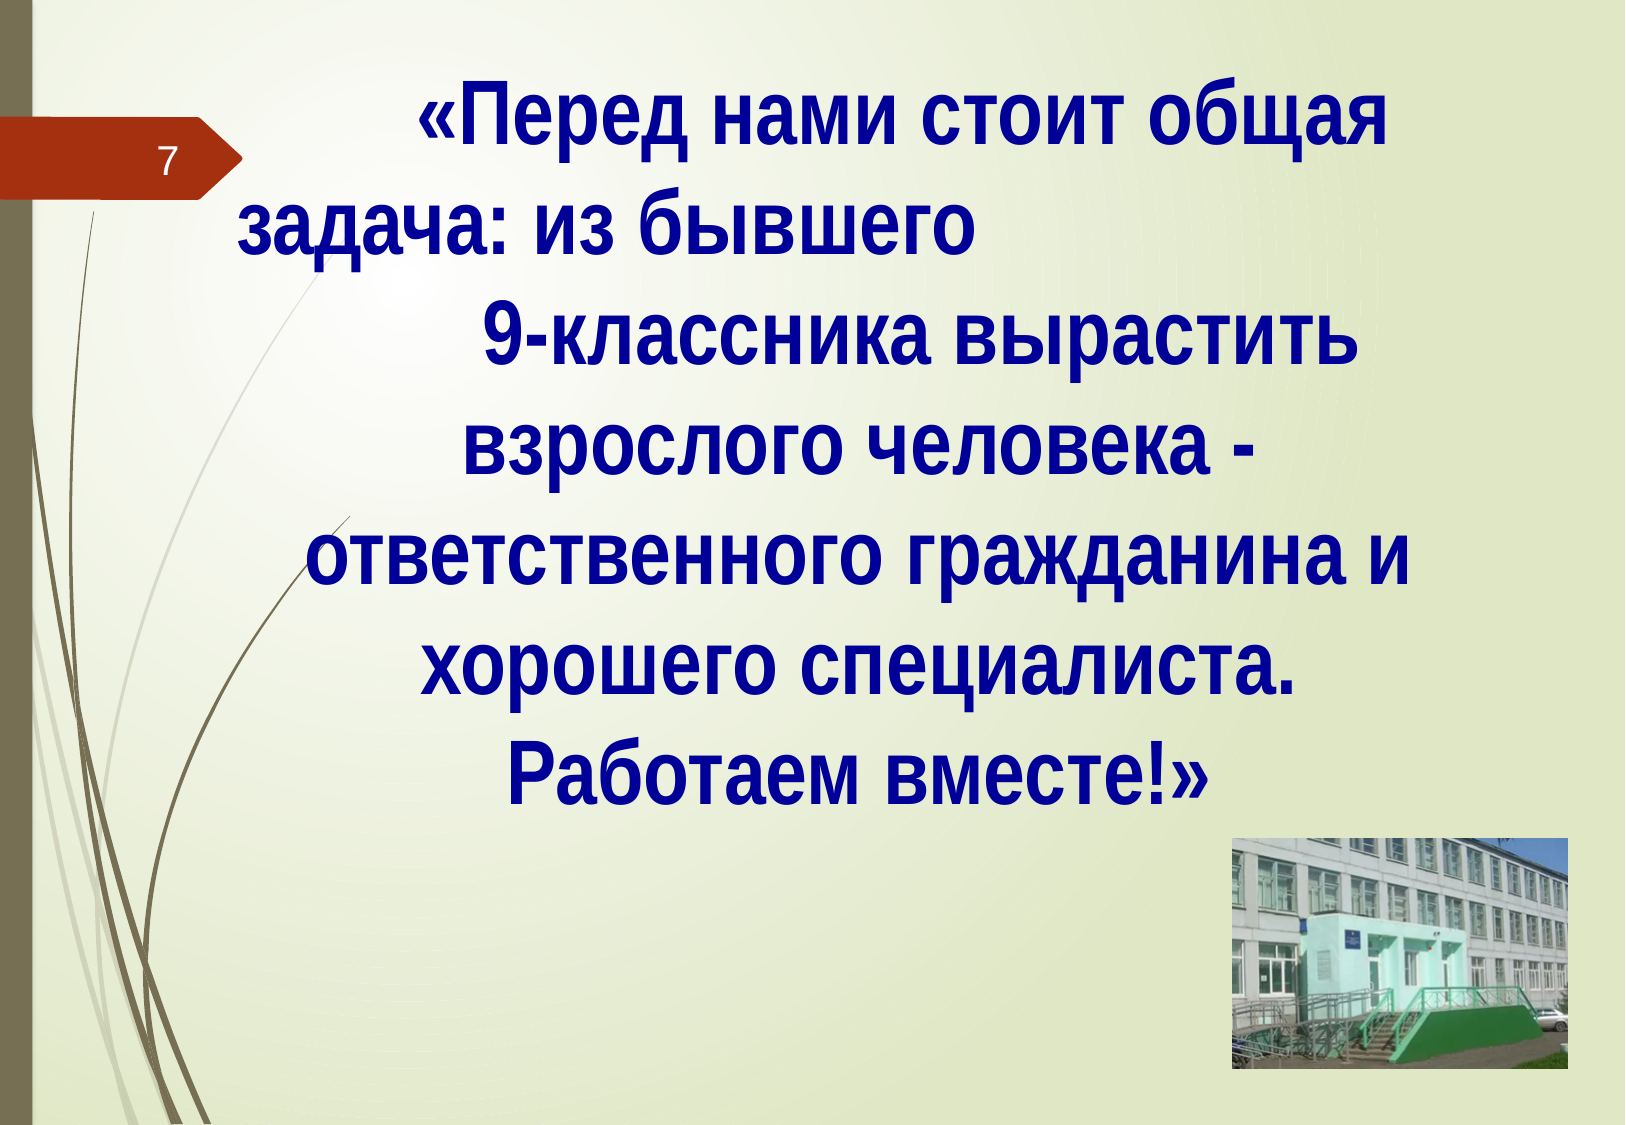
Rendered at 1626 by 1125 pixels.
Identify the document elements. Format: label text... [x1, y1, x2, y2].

picture [1232, 837, 1568, 1069]
slide_number 7 [90, 129, 195, 190]
text_box «Перед нами стоит общая задача: из бывшего 9-классника вырастить взрослого человека - ответственного гражданина и хорошего специалиста. Работаем вместе!» [221, 45, 1498, 830]
